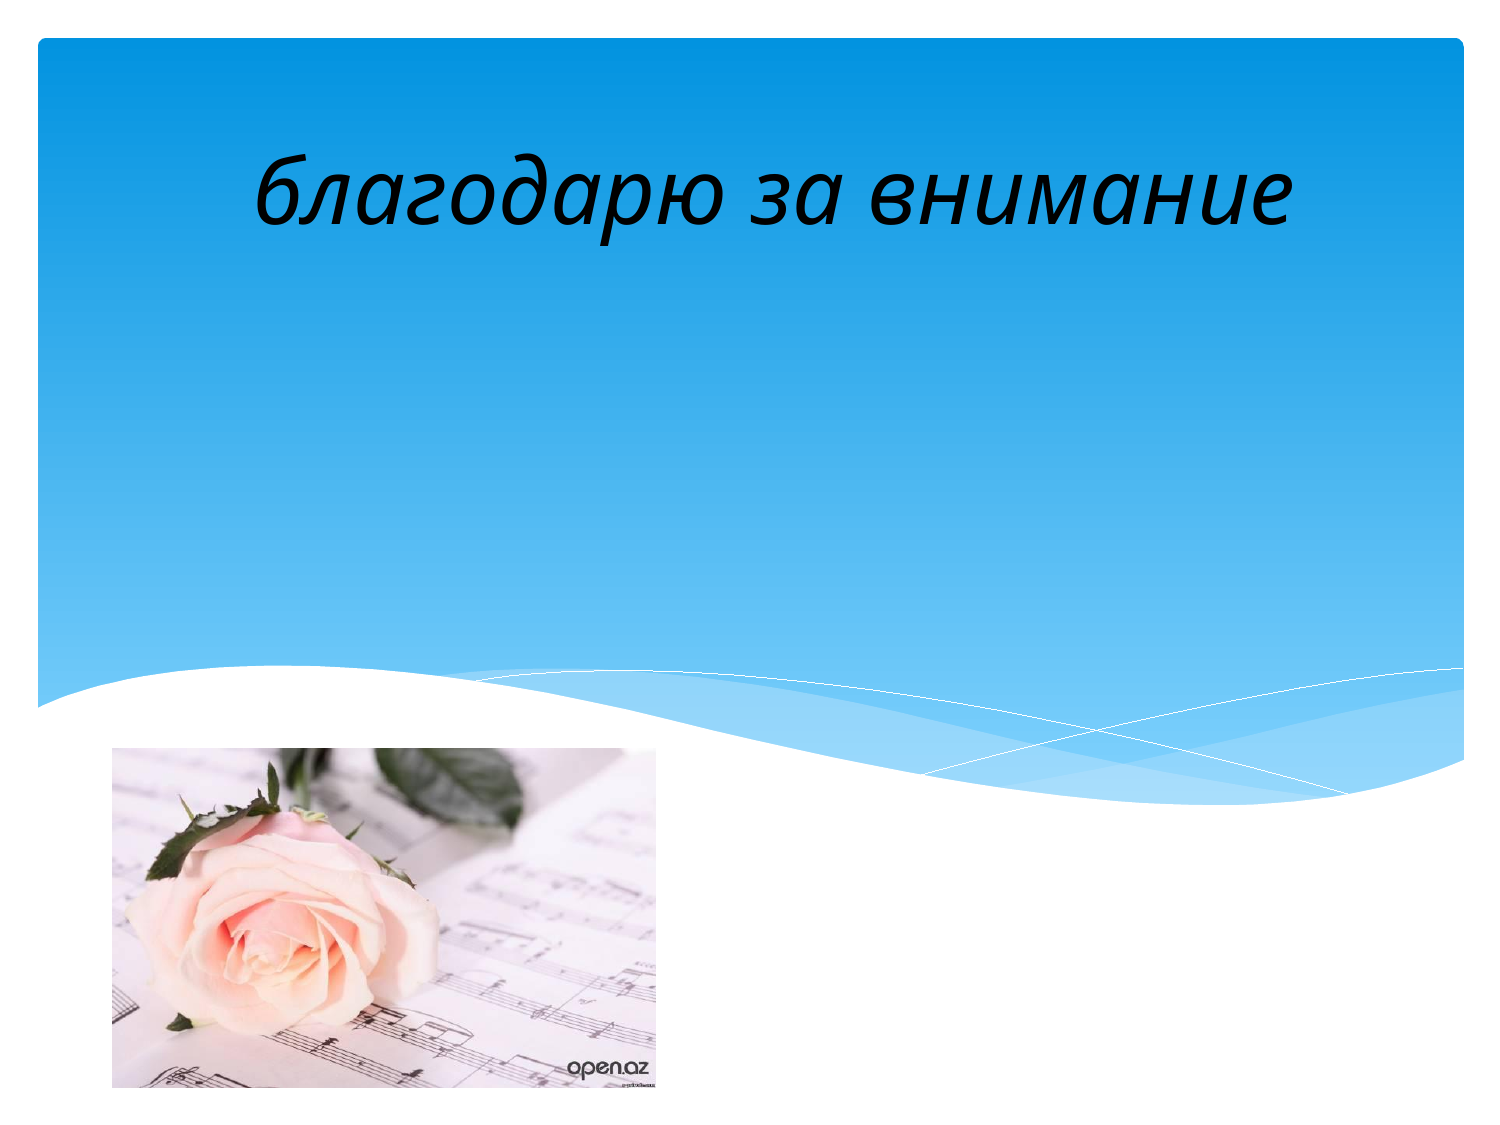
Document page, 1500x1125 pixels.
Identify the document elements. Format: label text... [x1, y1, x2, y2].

picture [111, 748, 656, 1088]
title благодарю за внимание [137, 125, 1413, 376]
